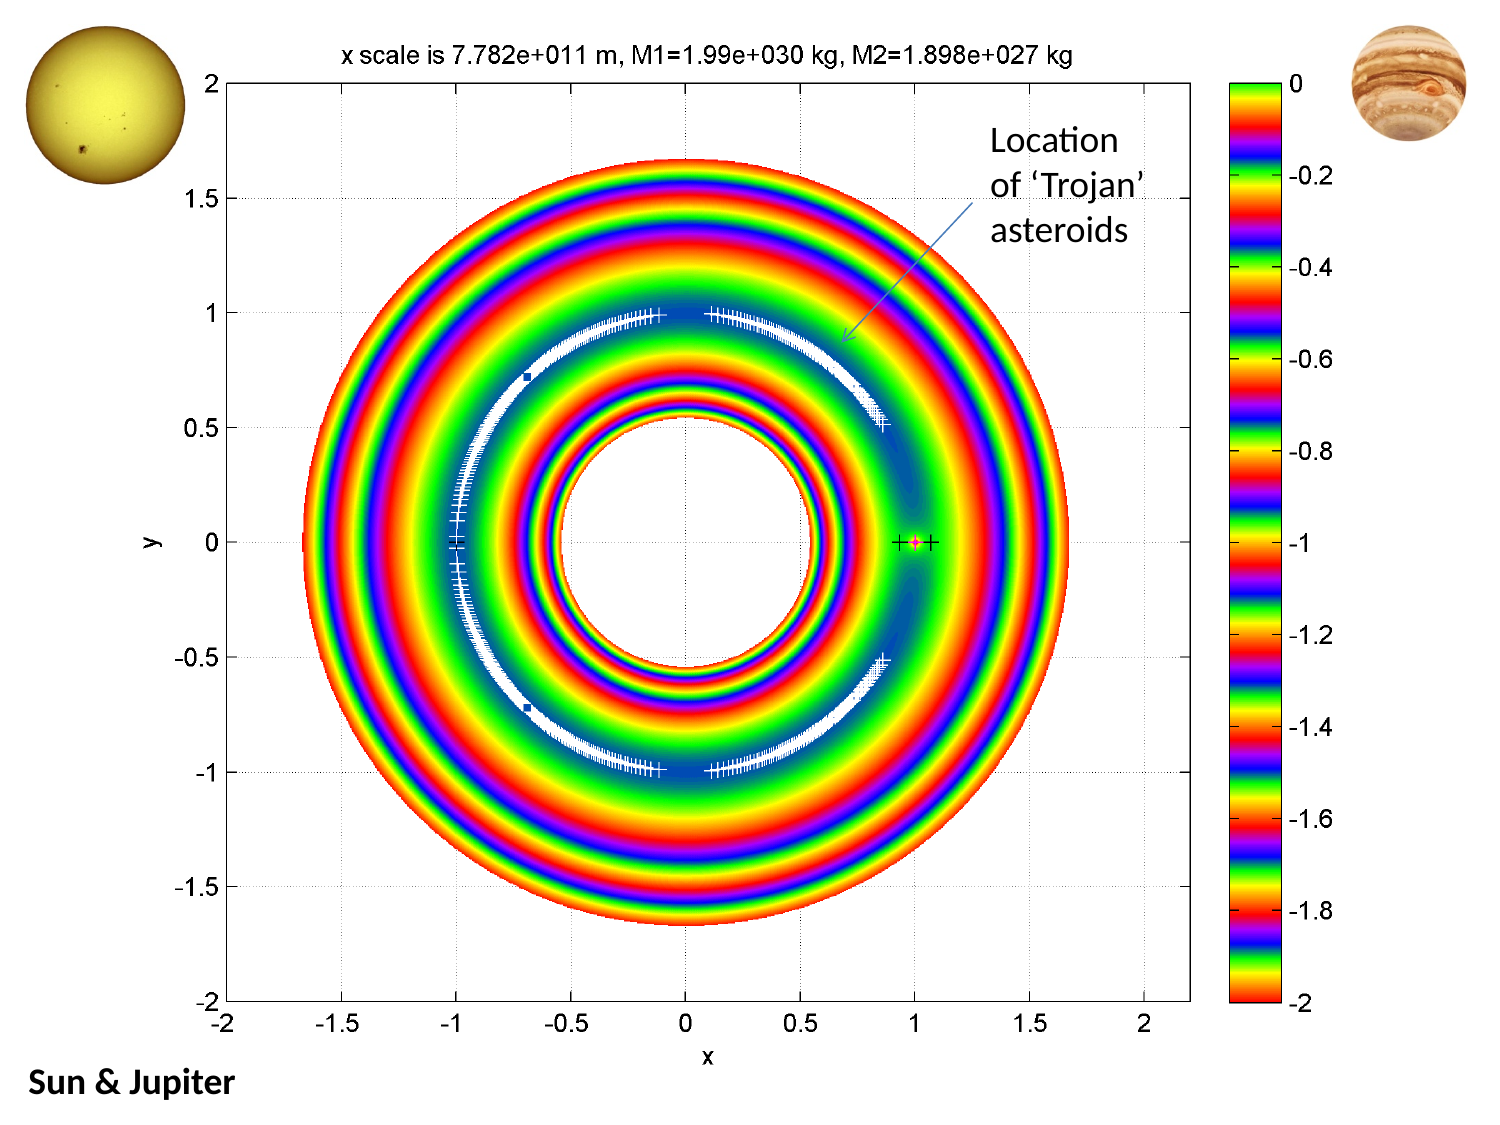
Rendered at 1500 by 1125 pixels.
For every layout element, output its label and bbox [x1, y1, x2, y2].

text_box [841, 202, 973, 343]
picture [0, 0, 1500, 1125]
